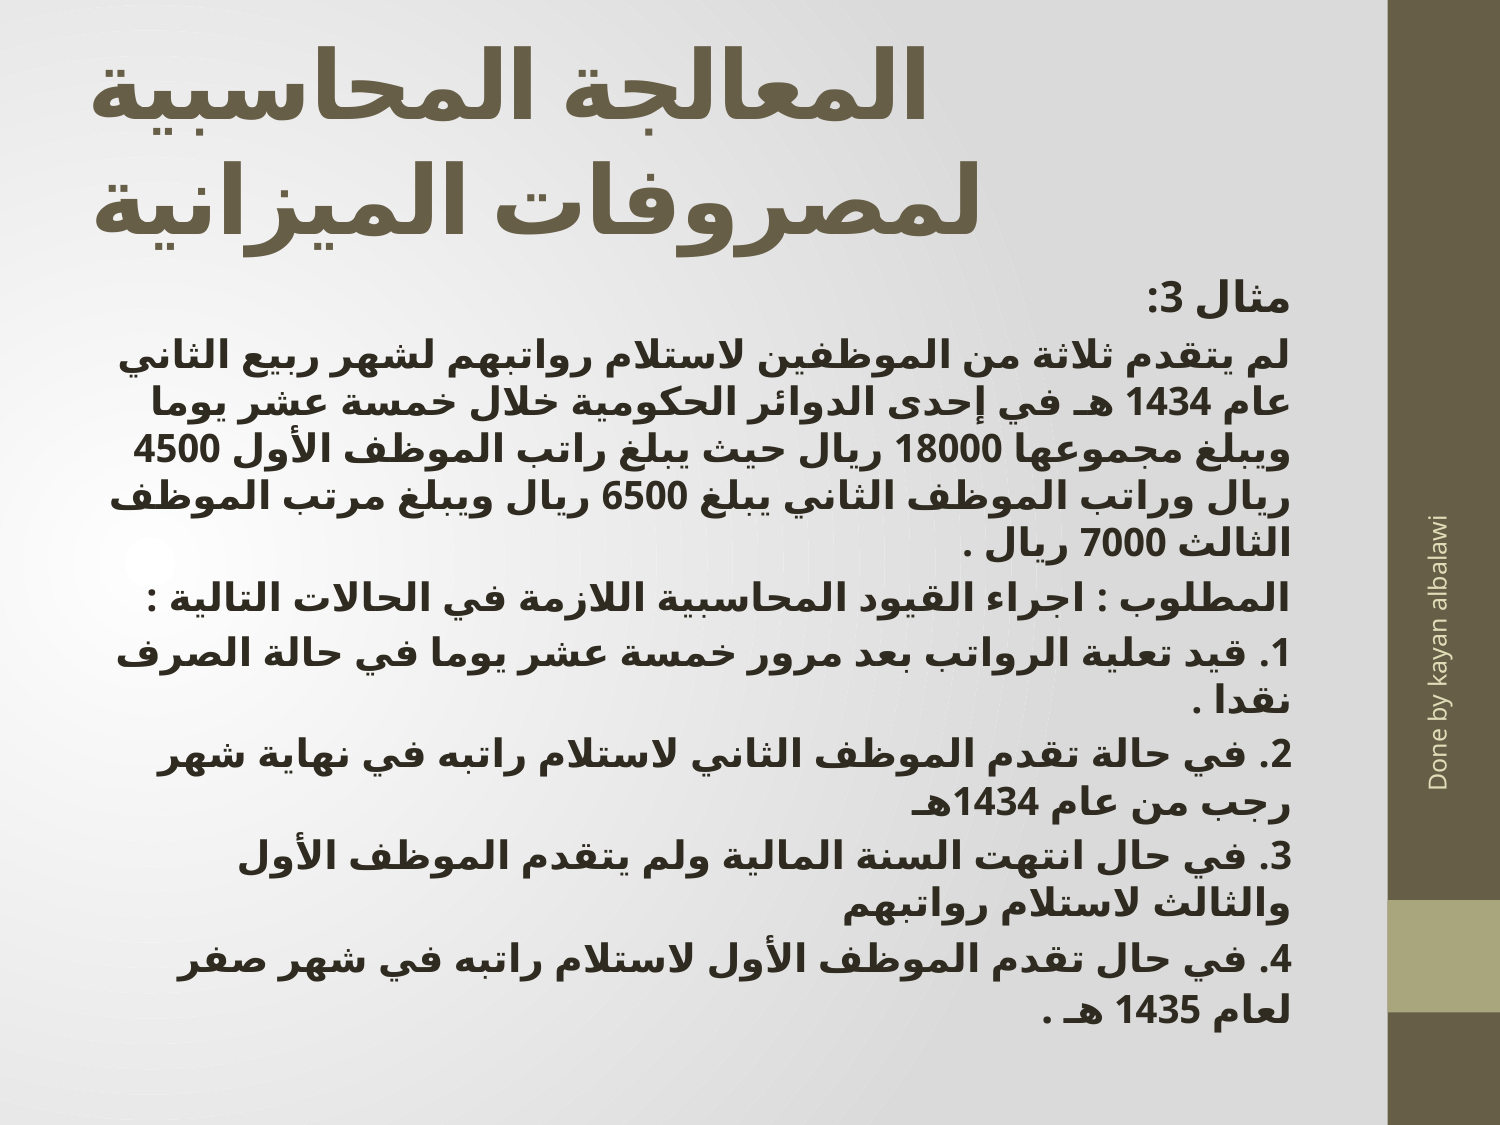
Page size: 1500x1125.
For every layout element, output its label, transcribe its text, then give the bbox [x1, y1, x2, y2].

list مثال 3: لم يتقدم ثلاثة من الموظفين لاستلام رواتبهم لشهر ربيع الثاني عام 1434 هـ في إحدى الدوائر الحكومية خلال خمسة عشر يوما ويبلغ مجموعها 18000 ريال حيث يبلغ راتب الموظف الأول 4500 ريال وراتب الموظف الثاني يبلغ 6500 ريال ويبلغ مرتب الموظف الثالث 7000 ريال . المطلوب : اجراء القيود المحاسبية اللازمة في الحالات التالية : 1. قيد تعلية الرواتب بعد مرور خمسة عشر يوما في حالة الصرف نقدا . 2. في حالة تقدم الموظف الثاني لاستلام راتبه في نهاية شهر رجب من عام 1434هـ 3. في حال انتهت السنة المالية ولم يتقدم الموظف الأول والثالث لاستلام رواتبهم 4. في حال تقدم الموظف الأول لاستلام راتبه في شهر صفر لعام 1435 هـ . [75, 262, 1325, 1050]
footer Done by kayan albalawi [1408, 500, 1469, 889]
title المعالجة المحاسبية لمصروفات الميزانية [75, 45, 1325, 233]
